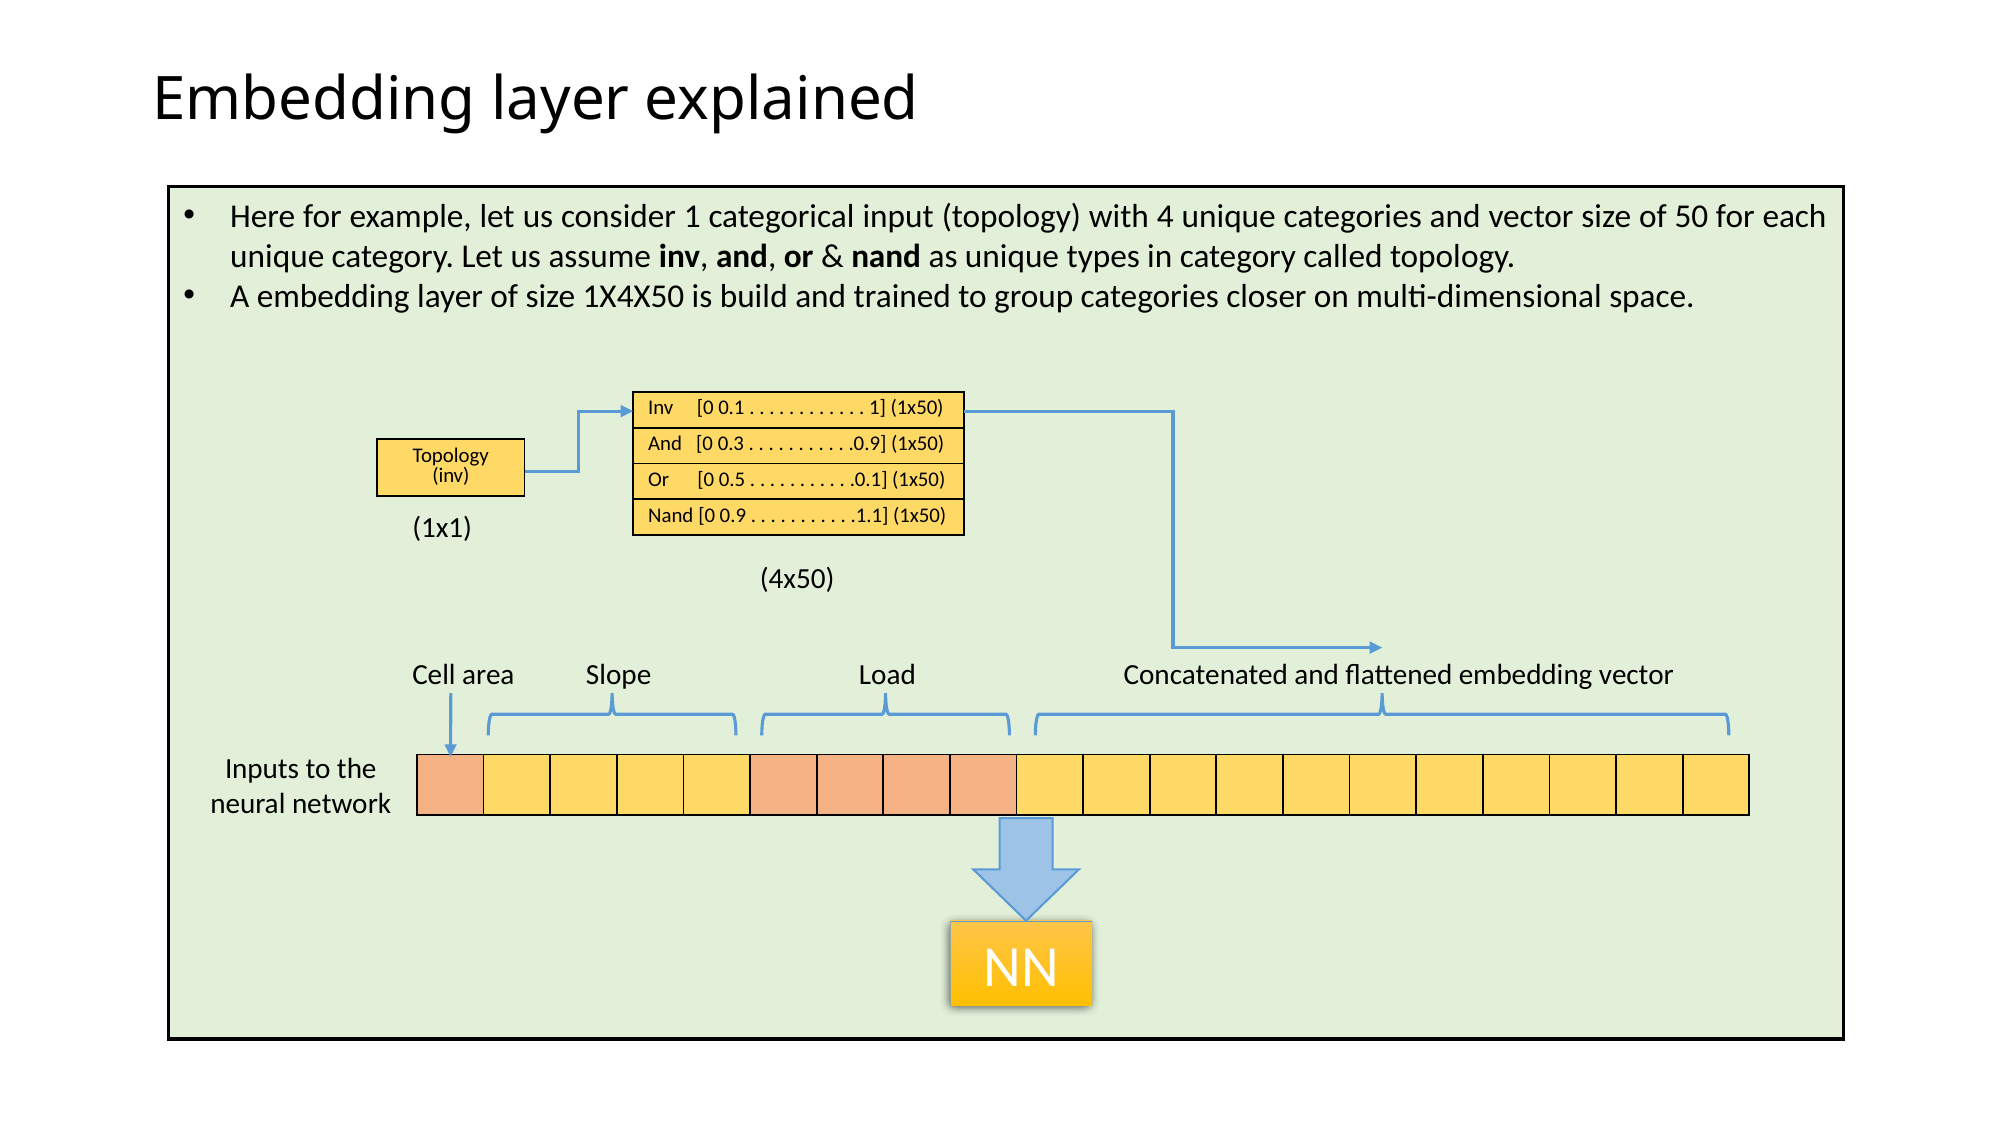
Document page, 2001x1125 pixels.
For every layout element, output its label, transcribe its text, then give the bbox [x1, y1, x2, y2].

table_header [1417, 755, 1482, 814]
title Embedding layer explained [137, 59, 1863, 140]
table_header [618, 755, 683, 814]
text_box [761, 698, 1010, 736]
table_header [484, 755, 549, 814]
text_box [970, 817, 1082, 923]
table_cell Nand [0 0.9 . . . . . . . . . . .1.1] (1x50) [634, 500, 963, 534]
table_header [551, 755, 616, 814]
table_header [1017, 755, 1082, 814]
table_header [418, 755, 483, 814]
table_header [1217, 755, 1282, 814]
text_box NN [950, 920, 1093, 1006]
text_box [487, 698, 737, 736]
table_cell Or [0 0.5 . . . . . . . . . . .0.1] (1x50) [634, 464, 963, 498]
table_header [751, 755, 816, 814]
text_box Here for example, let us consider 1 categorical input (topology) with 4 unique categories and vector size of 50 for each unique category. Let us assume inv, and, or & nand as unique types in category called topology. A embedding layer of size 1X4X50 is build and trained to group categories closer on multi-dimensional space. [168, 186, 1845, 1040]
table_header [1617, 755, 1682, 814]
table_header [1684, 755, 1748, 814]
table_header [684, 755, 749, 814]
table_header [951, 755, 1016, 814]
table_cell And [0 0.3 . . . . . . . . . . .0.9] (1x50) [634, 429, 963, 463]
text_box [1034, 698, 1730, 736]
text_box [963, 411, 1383, 648]
table_header [1550, 755, 1615, 814]
text_box Inputs to the neural network [188, 741, 414, 827]
table_header [818, 755, 882, 814]
text_box Cell area Slope Load Concatenated and flattened embedding vector [397, 647, 1723, 698]
text_box (4x50) [745, 551, 852, 602]
table_header [884, 755, 949, 814]
table_header [1084, 755, 1149, 814]
table_header Inv [0 0.1 . . . . . . . . . . . . 1] (1x50) [634, 393, 963, 427]
table_header [1284, 755, 1349, 814]
table_header [1484, 755, 1549, 814]
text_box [524, 411, 634, 472]
table_header Topology (inv) [378, 440, 524, 495]
table_header [1151, 755, 1215, 814]
text_box (1x1) [397, 501, 504, 551]
table_header [1350, 755, 1415, 814]
